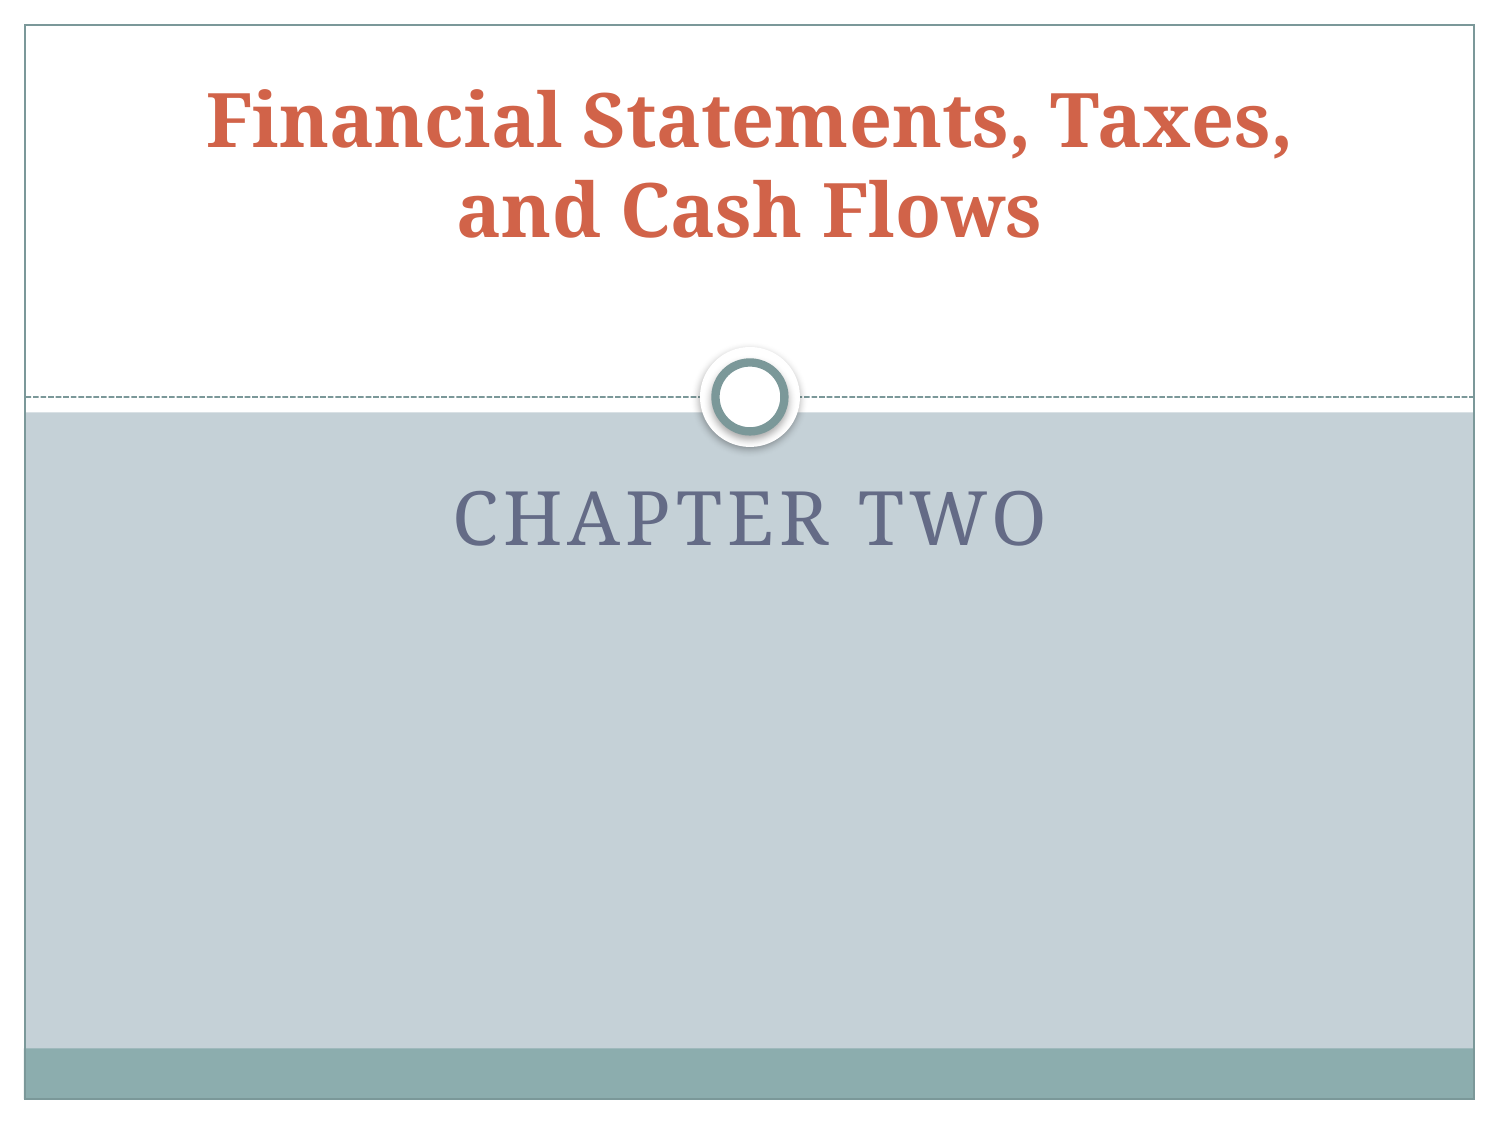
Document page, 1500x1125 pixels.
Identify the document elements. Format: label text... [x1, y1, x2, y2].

subtitle Chapter TWO [225, 462, 1275, 750]
title Financial Statements, Taxes, and Cash Flows [112, 62, 1388, 350]
